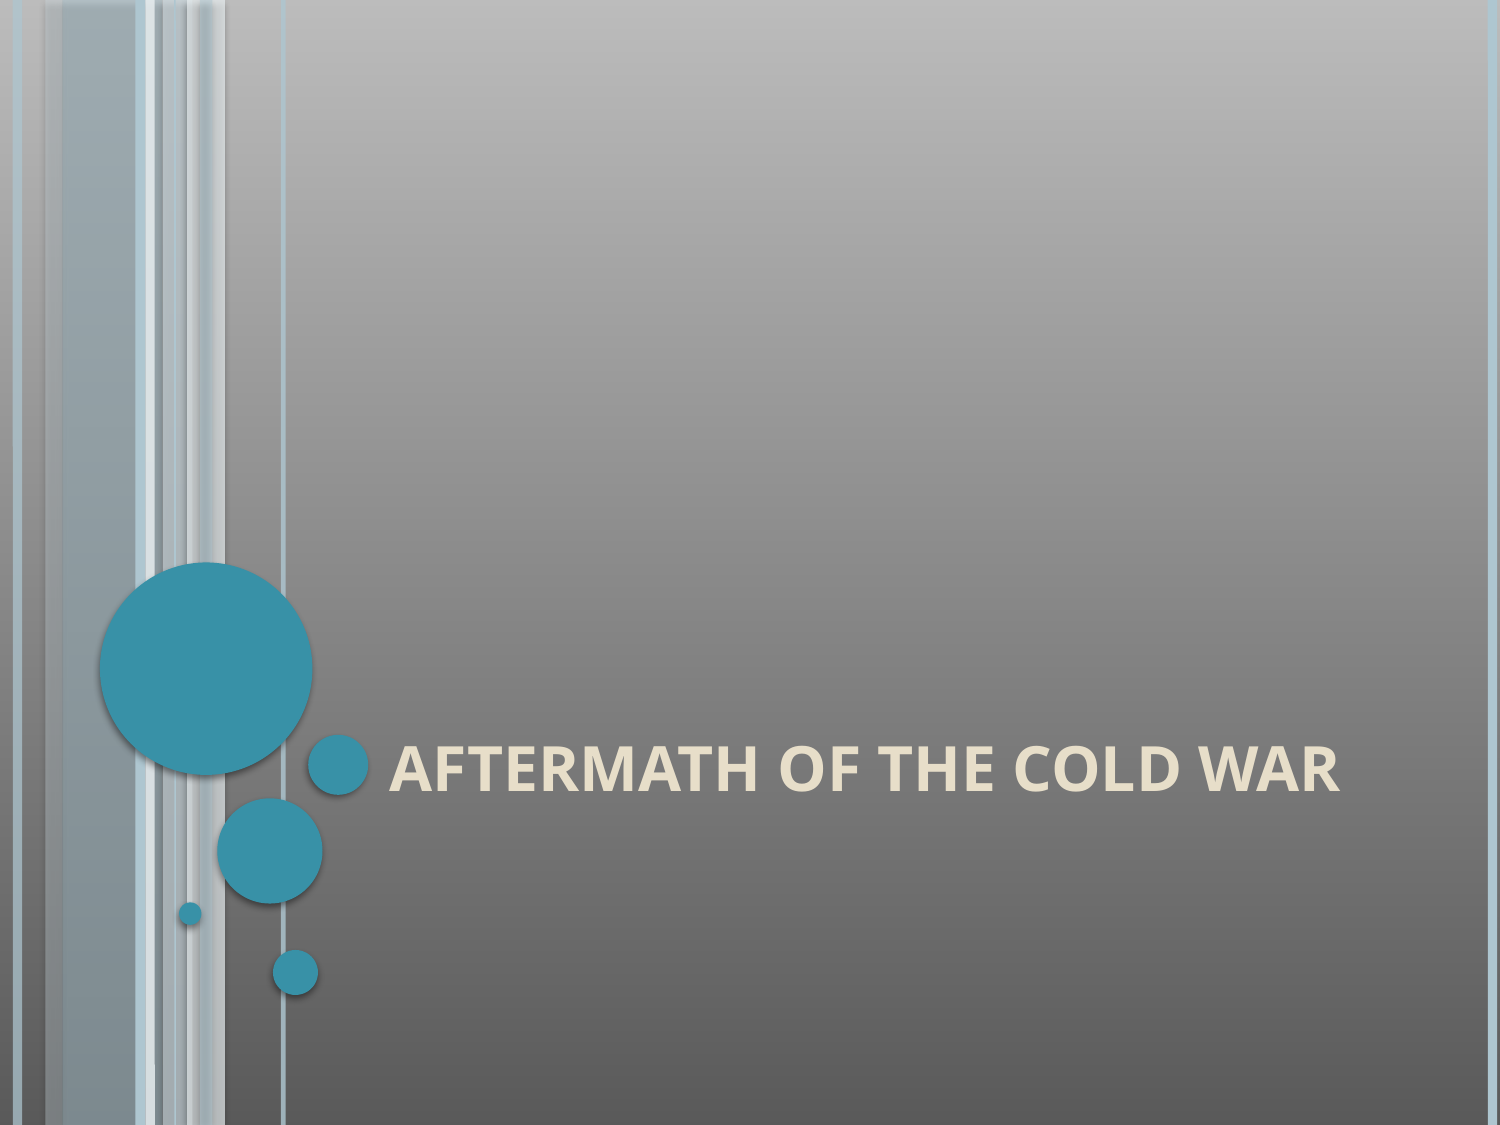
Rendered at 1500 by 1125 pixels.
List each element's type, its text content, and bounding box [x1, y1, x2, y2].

title Aftermath of the Cold War [375, 474, 1388, 812]
